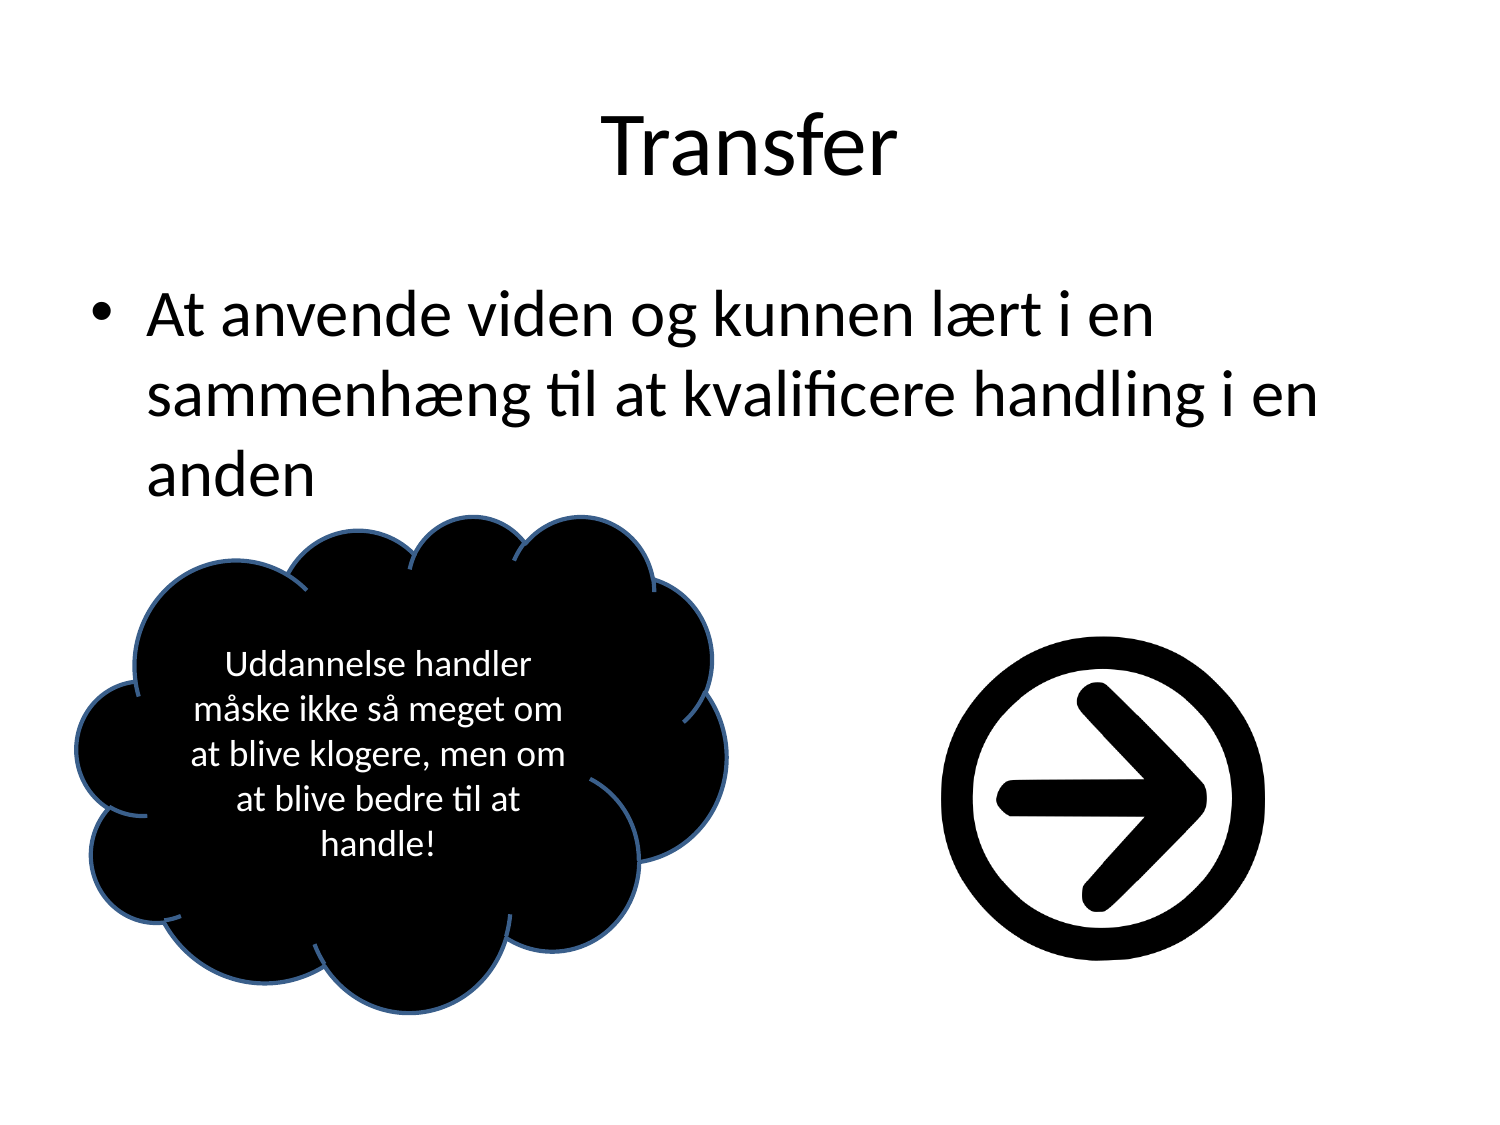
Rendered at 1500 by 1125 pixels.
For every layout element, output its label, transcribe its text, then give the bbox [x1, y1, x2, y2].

text_box Uddannelse handler måske ikke så meget om at blive klogere, men om at blive bedre til at handle! [74, 514, 729, 1016]
list At anvende viden og kunnen lært i en sammenhæng til at kvalificere handling i en anden [75, 262, 1425, 1005]
picture [938, 633, 1270, 965]
title Transfer [75, 45, 1425, 233]
